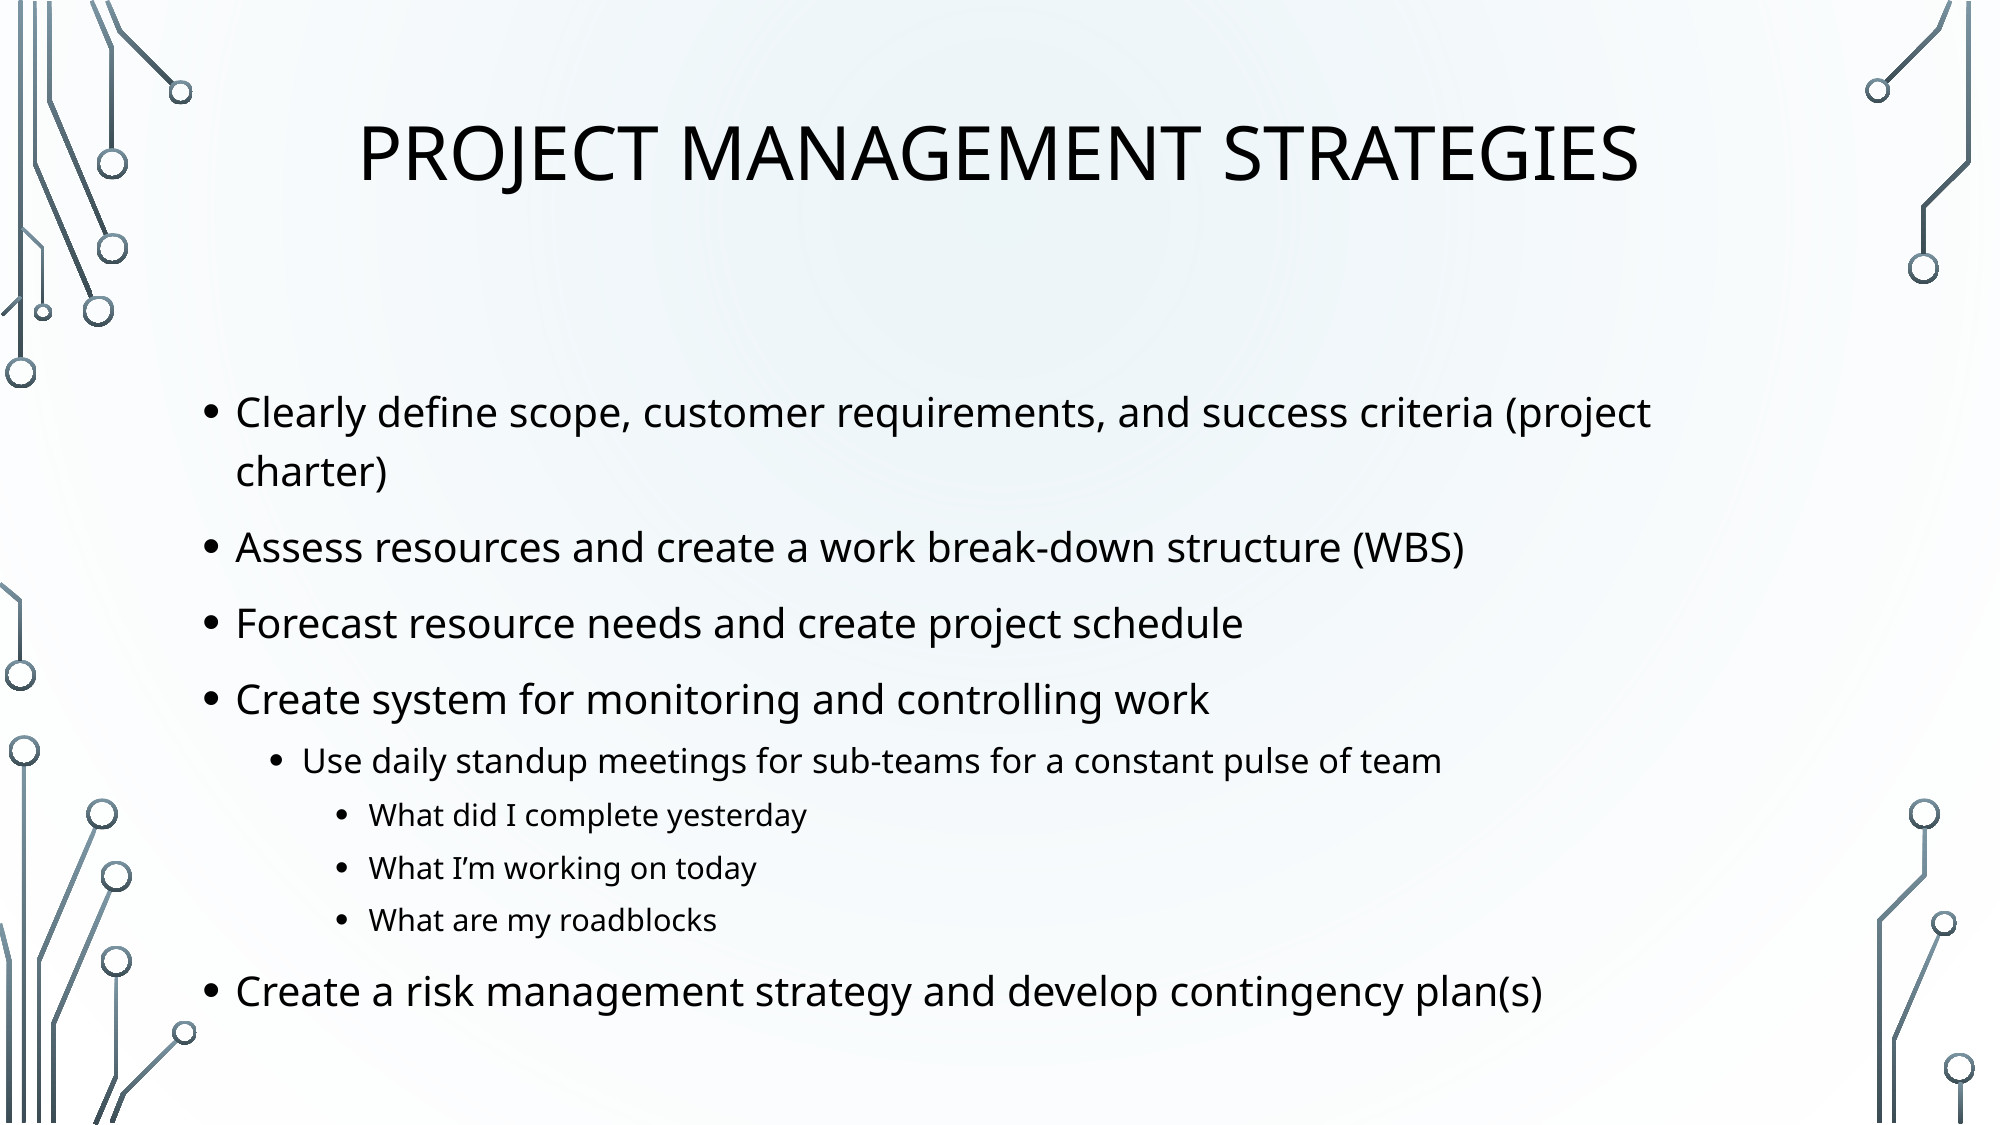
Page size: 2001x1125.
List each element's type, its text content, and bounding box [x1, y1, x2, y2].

title Project Management Strategies [187, 35, 1813, 278]
list Clearly define scope, customer requirements, and success criteria (project charter) Assess resources and create a work break-down structure (WBS) Forecast resource needs and create project schedule Create system for monitoring and controlling work Use daily standup meetings for sub-teams for a constant pulse of team What did I complete yesterday What I’m working on today What are my roadblocks Create a risk management strategy and develop contingency plan(s) [187, 369, 1813, 1027]
